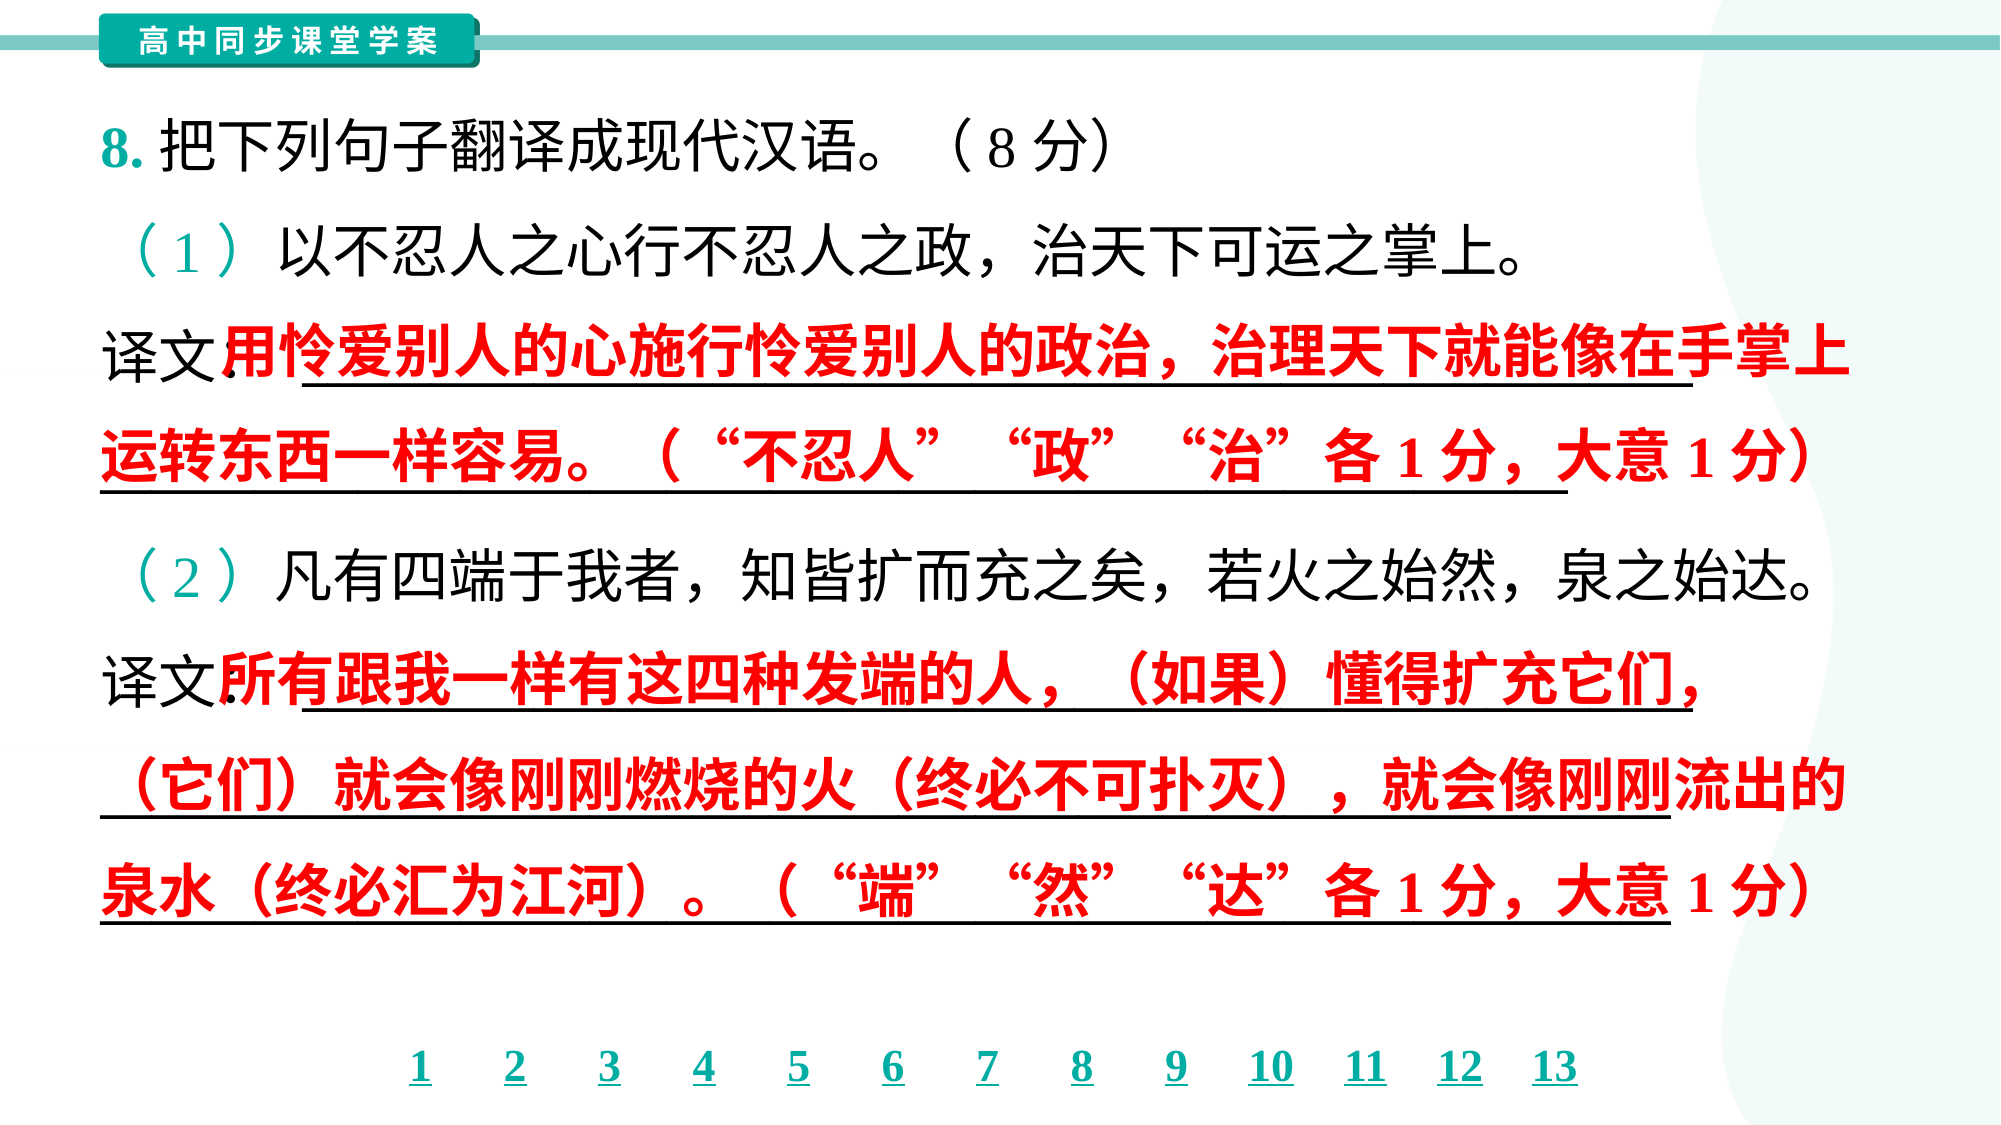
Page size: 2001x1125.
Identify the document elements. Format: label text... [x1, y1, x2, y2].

picture [0, 0, 2000, 1125]
text_box （1）以不忍人之心行不忍人之政，治天下可运之掌上。 译文： ______________________________________________________ _________________________________________________________ [100, 490, 1899, 497]
text_box 用怜爱别人的心施行怜爱别人的政治，治理天下就能像在手掌上运转东西一样容易。（“不忍人”“政”“治”各1分，大意1分） [100, 279, 1899, 490]
text_box （1）以不忍人之心行不忍人之政，治天下可运之掌上。 译文： ______________________________________________________ _________________________________________________________ [100, 177, 1899, 279]
text_box 所有跟我一样有这四种发端的人，（如果）懂得扩充它们， （它们）就会像刚刚燃烧的火（终必不可扑灭），就会像刚刚流出的 泉水（终必汇为江河）。（“端”“然”“达”各1分，大意1分） [100, 605, 1899, 925]
text_box （2）凡有四端于我者，知皆扩而充之矣，若火之始然，泉之始达。 译文： ______________________________________________________ _____________________________________________________________ _____________________________________________________________ [100, 503, 1899, 605]
text_box 8.把下列句子翻译成现代汉语。（8分） [100, 76, 1899, 177]
